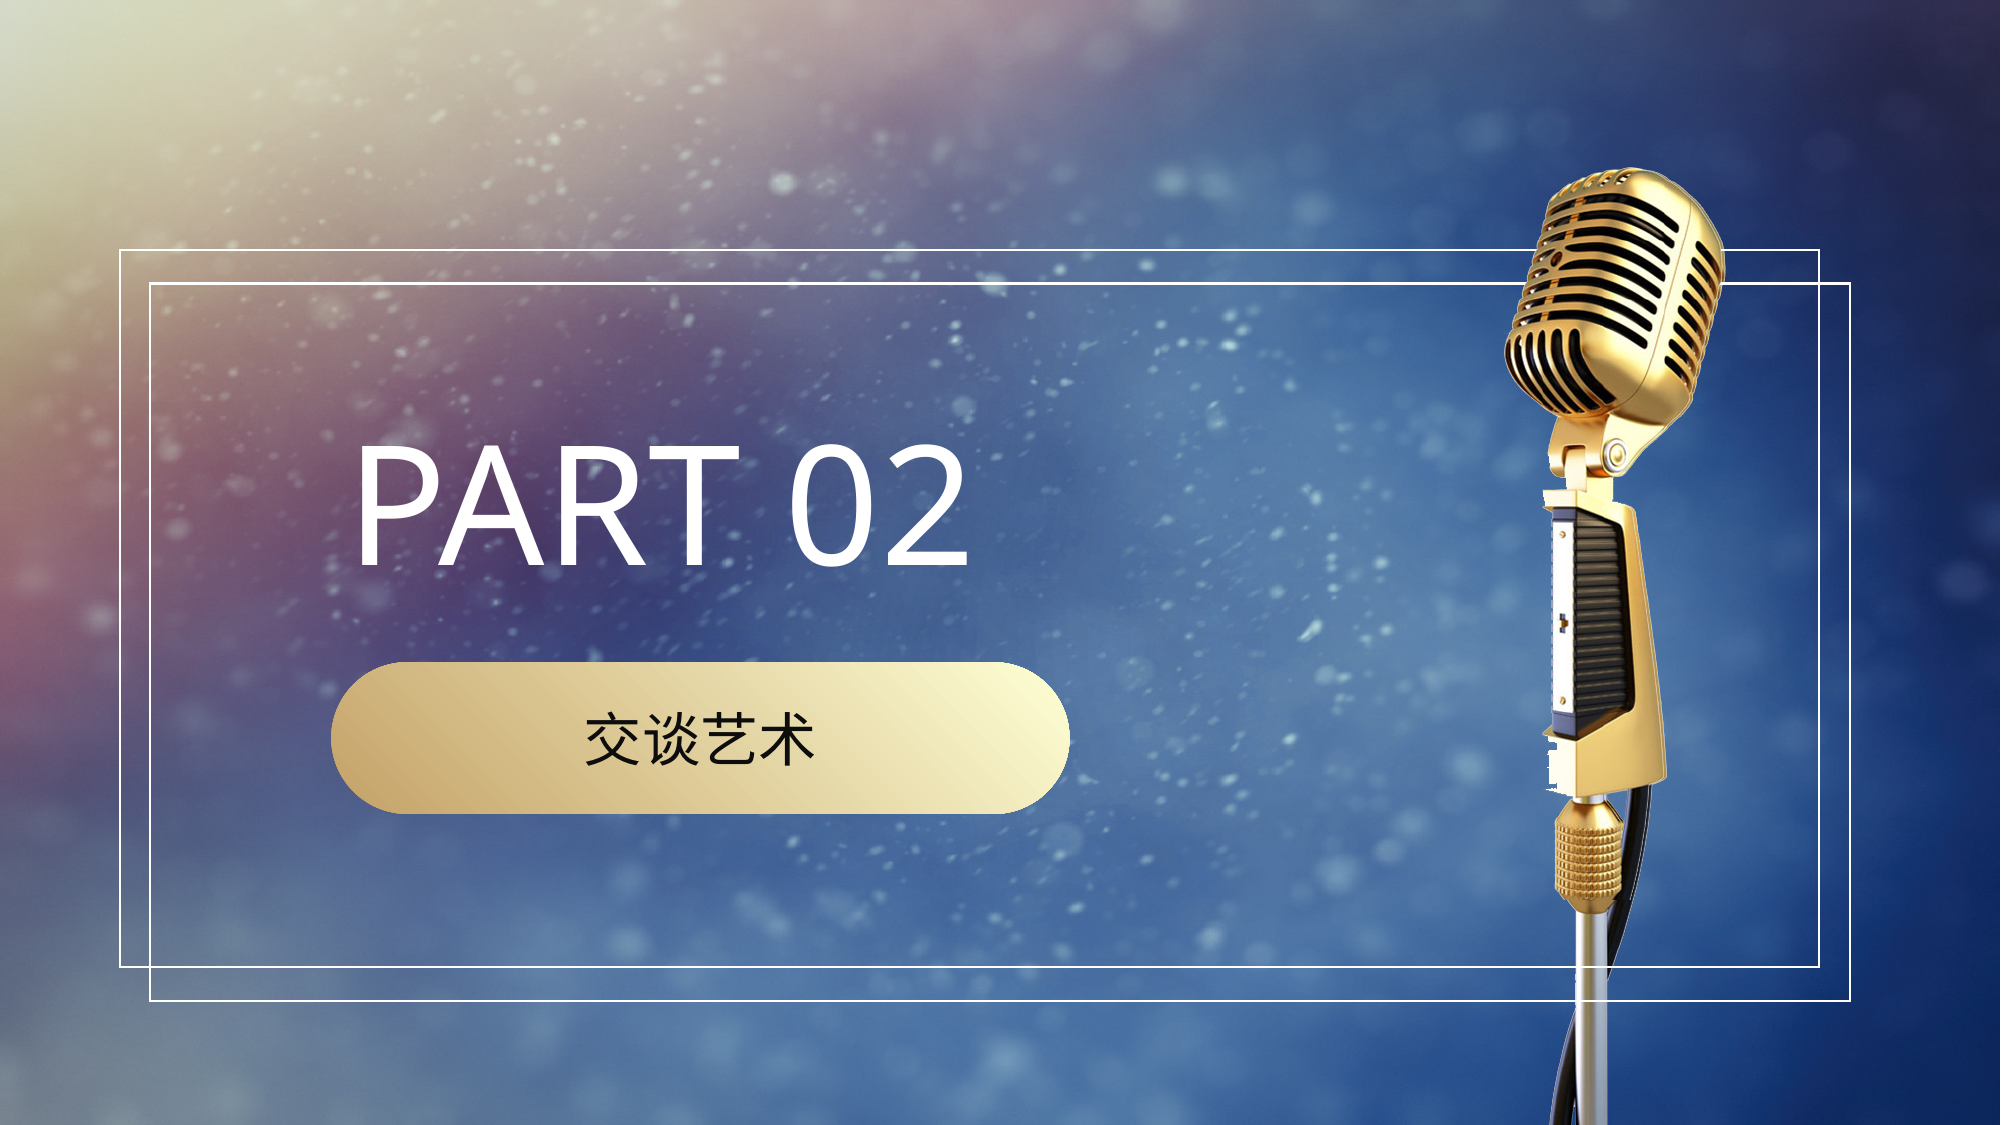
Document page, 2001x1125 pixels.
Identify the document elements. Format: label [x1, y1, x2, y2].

text_box [119, 249, 1181, 968]
picture [0, 0, 2000, 1125]
text_box [149, 968, 1181, 1002]
